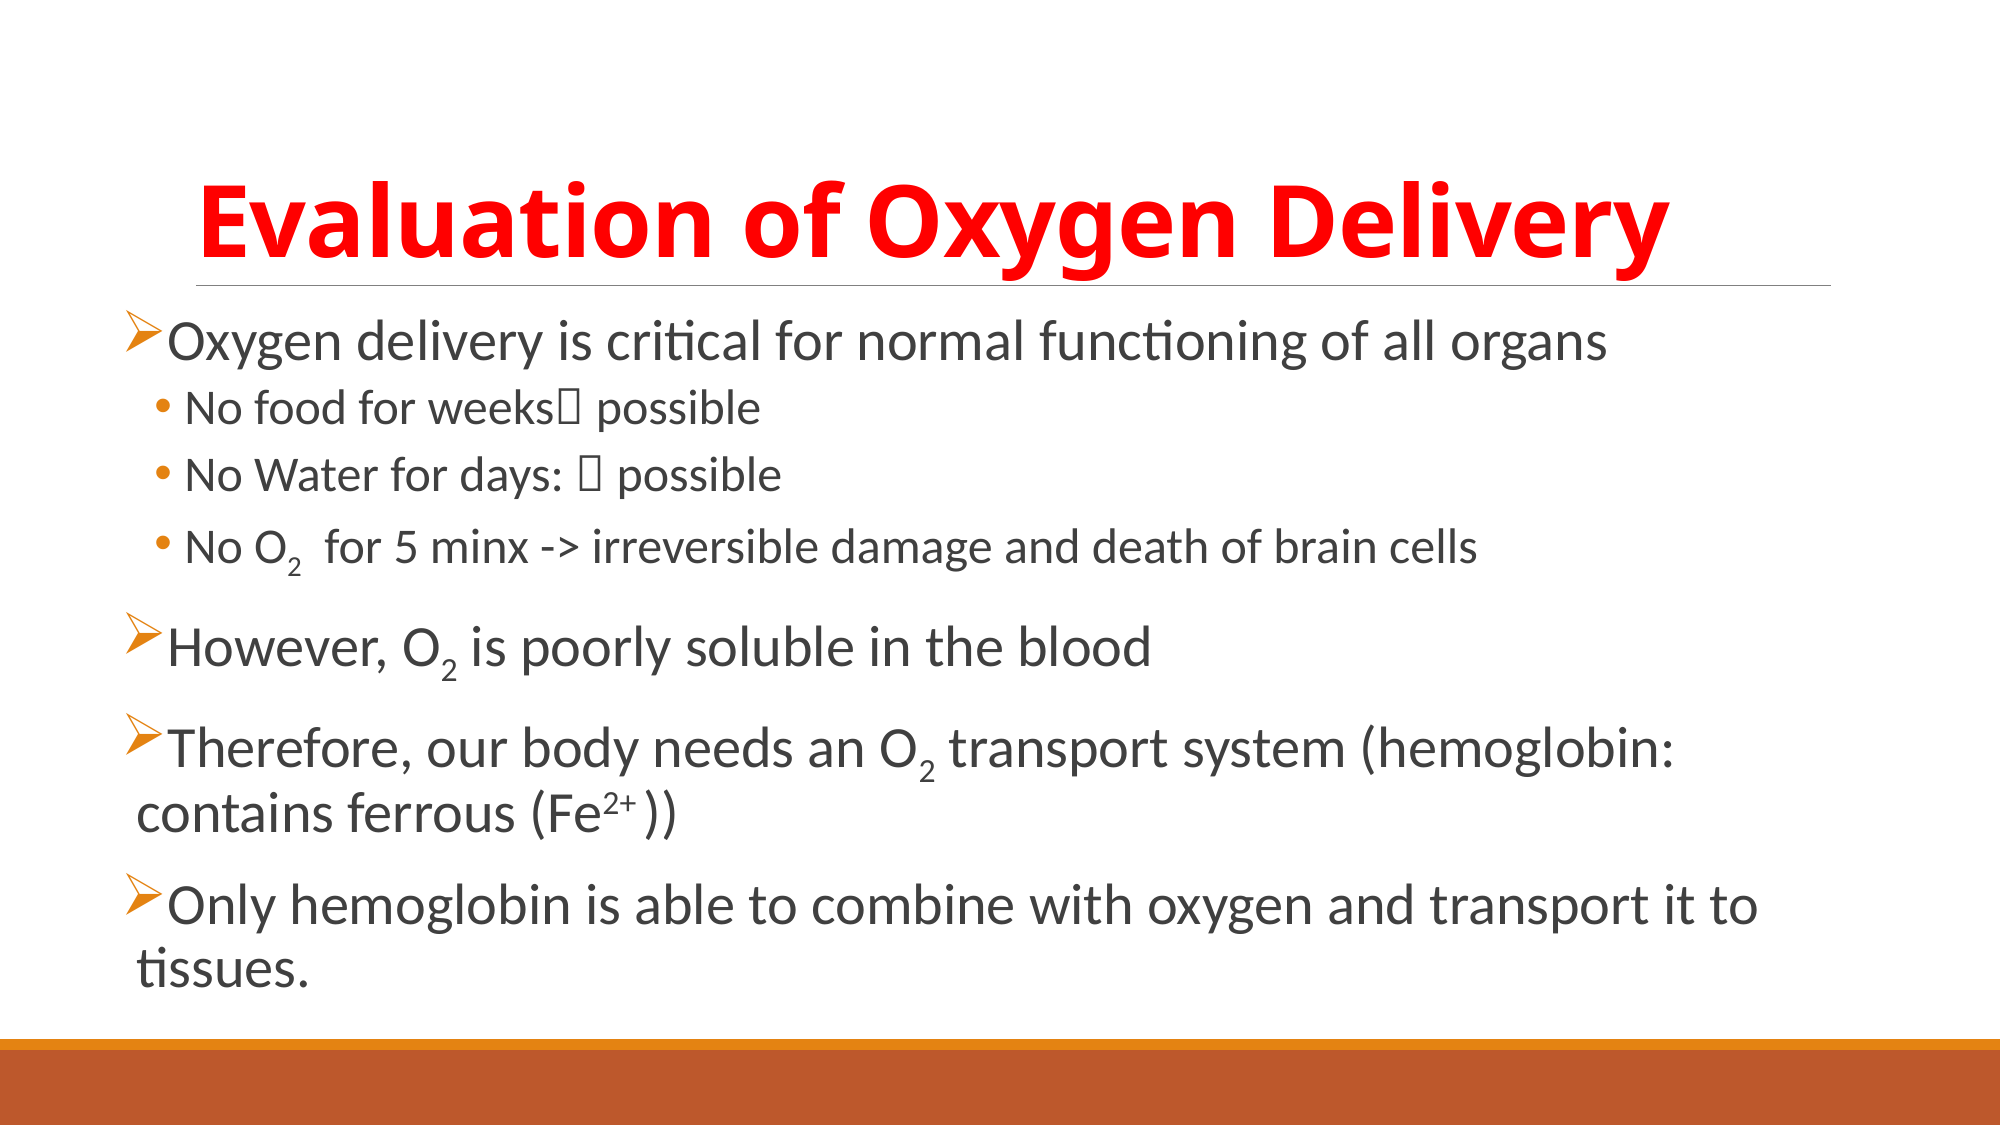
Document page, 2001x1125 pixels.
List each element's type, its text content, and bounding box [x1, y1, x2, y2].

title Evaluation of Oxygen Delivery [180, 47, 1830, 285]
list Oxygen delivery is critical for normal functioning of all organs No food for weeks possible No Water for days:  possible No O2 for 5 minx -> irreversible damage and death of brain cells However, O2 is poorly soluble in the blood Therefore, our body needs an O2 transport system (hemoglobin: contains ferrous (Fe2+ )) Only hemoglobin is able to combine with oxygen and transport it to tissues. [121, 302, 1830, 1013]
